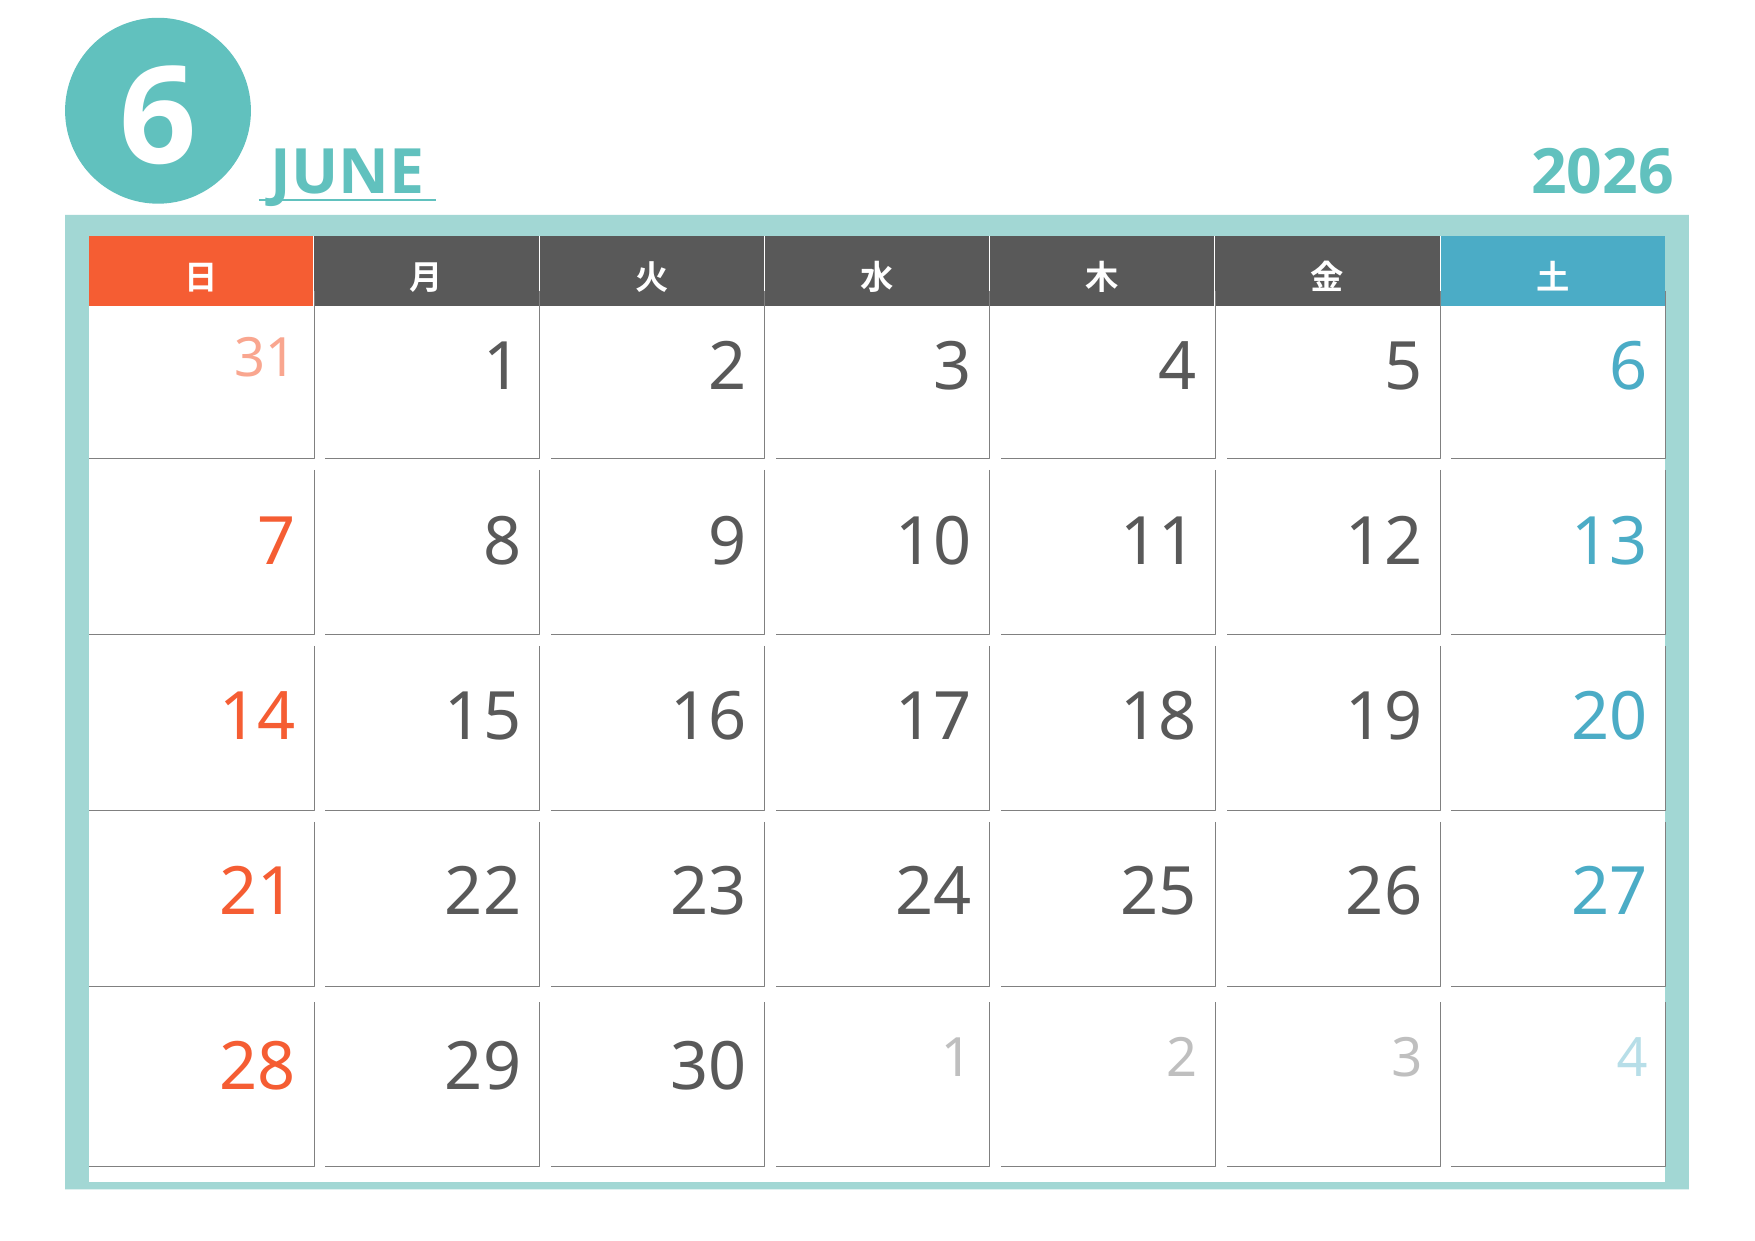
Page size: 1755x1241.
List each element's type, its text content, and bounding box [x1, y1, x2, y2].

table_header 火 [540, 236, 764, 286]
table_header 月 [314, 236, 539, 286]
text_box [124, 199, 192, 206]
table_header 水 [765, 236, 989, 286]
text_box [212, 33, 253, 189]
table_header 金 [1215, 236, 1440, 286]
table_header 木 [990, 236, 1214, 286]
text_box JUNE [255, 124, 559, 215]
table_header 土 [1441, 236, 1665, 288]
text_box [63, 33, 104, 189]
text_box [128, 16, 188, 21]
text_box 6 [104, 21, 212, 199]
text_box 2026 [1442, 124, 1689, 215]
table_header 日 [89, 236, 313, 288]
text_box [88, 290, 1666, 1167]
text_box [63, 213, 1691, 1191]
